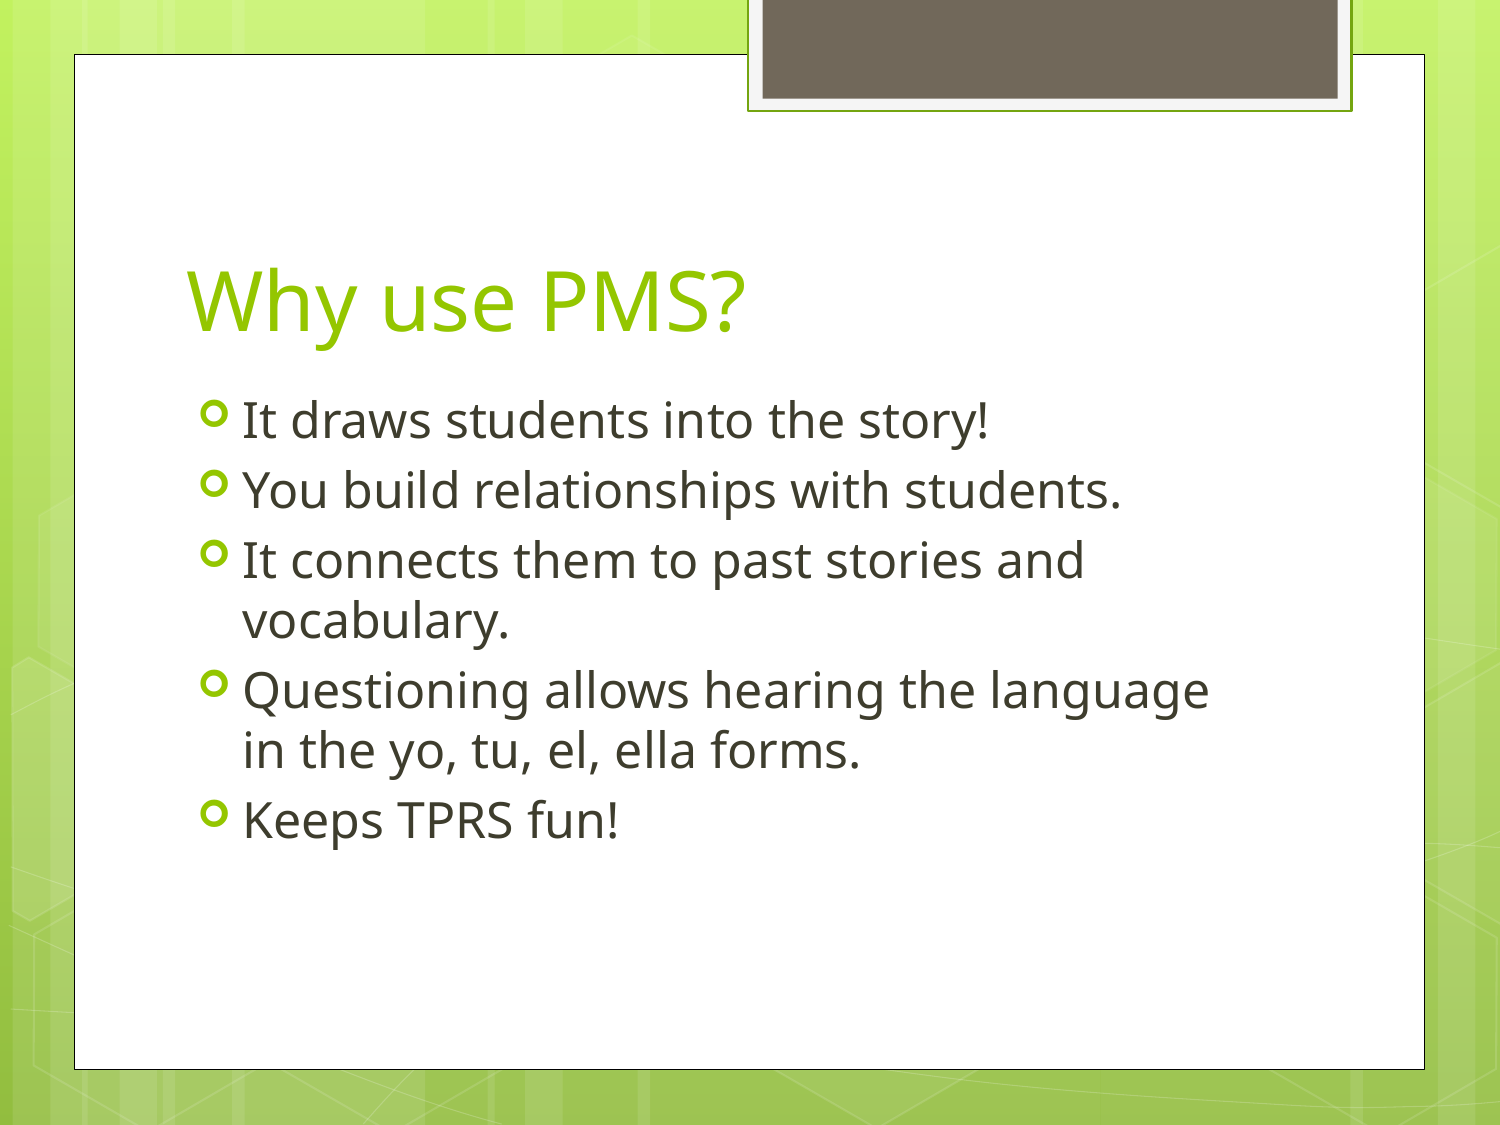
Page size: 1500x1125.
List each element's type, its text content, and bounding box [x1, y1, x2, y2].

title Why use PMS? [171, 168, 1324, 357]
list It draws students into the story! You build relationships with students. It connects them to past stories and vocabulary. Questioning allows hearing the language in the yo, tu, el, ella forms. Keeps TPRS fun! [171, 381, 1283, 957]
